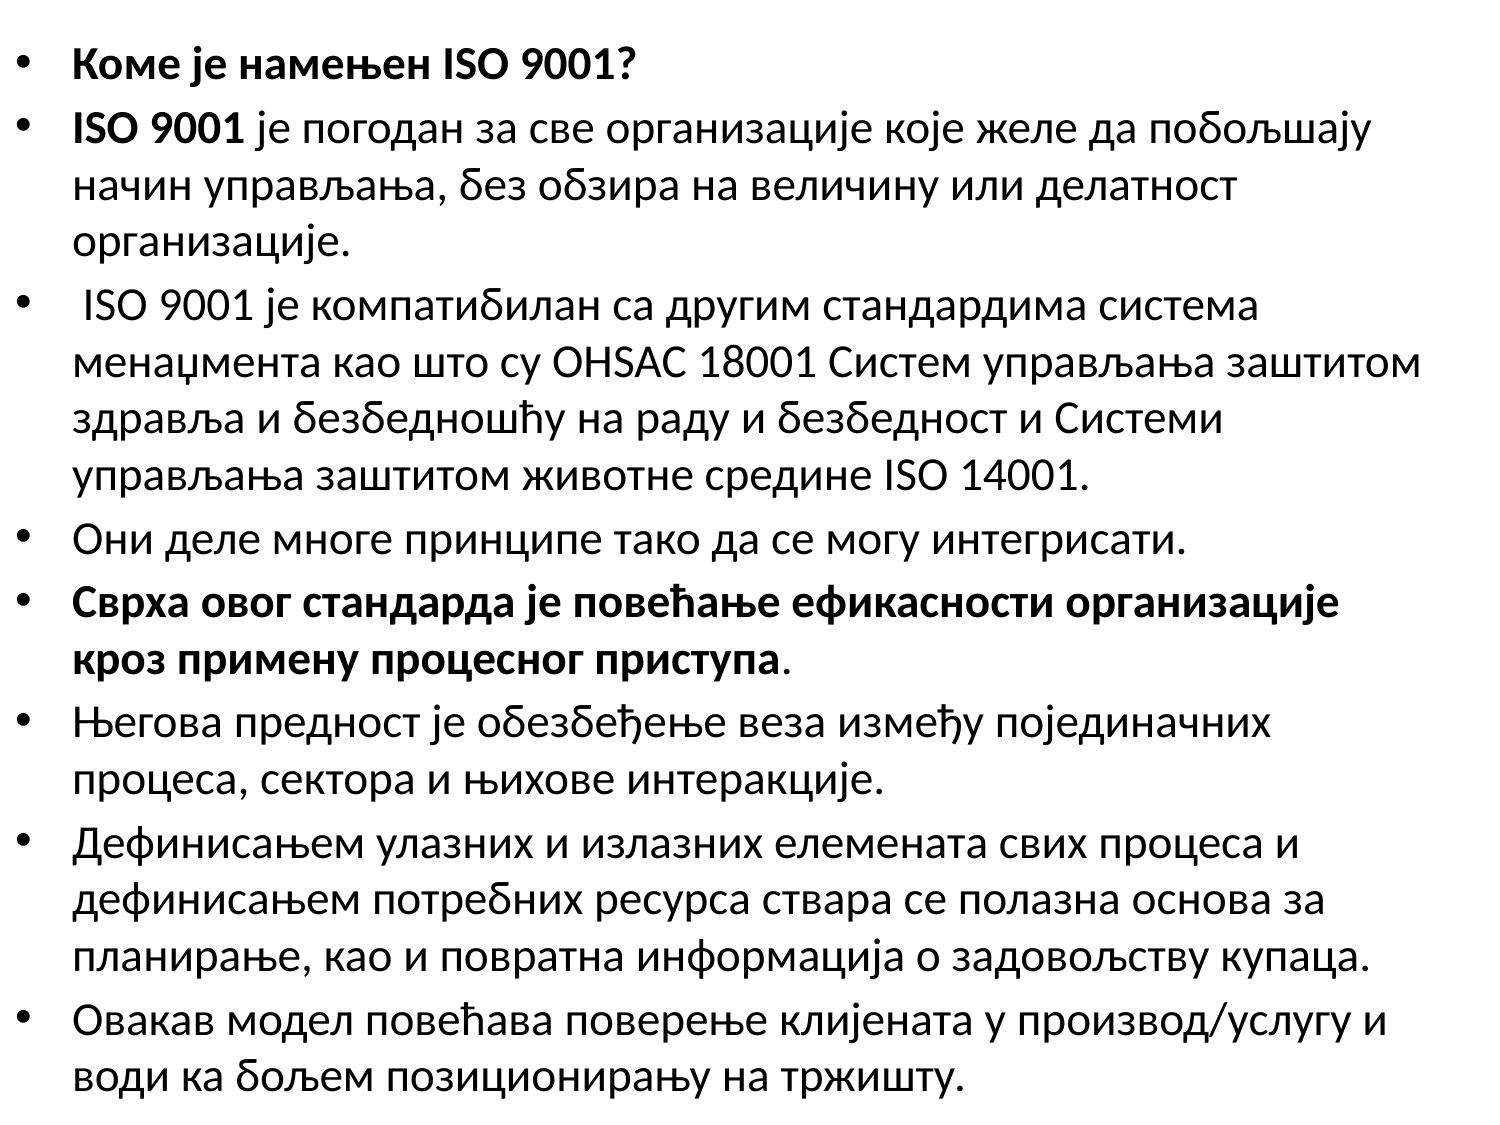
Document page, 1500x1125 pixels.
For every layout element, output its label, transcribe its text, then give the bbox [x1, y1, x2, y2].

list Коме је намењен ISO 9001? ISO 9001 је погодан за све организације које желе да побољшају начин управљања, без обзира на величину или делатност организације. ISO 9001 је компатибилан са другим стандардима система менаџмента као што су OHSAС 18001 Систем управљања заштитом здравља и безбедношћу на раду и безбедност и Системи управљања заштитом животне средине ISO 14001. Они деле многе принципе тако да се могу интегрисати. Сврха овог стандарда је повећање ефикасности организације кроз примену процесног приступа. Његова предност је обезбеђење веза између појединачних процеса, сектора и њихове интеракције. Дефинисањем улазних и излазних елемената свих процеса и дефинисањем потребних ресурса ствара се полазна основа за планирање, као и повратна информација о задовољству купаца. Овакав модел повећава поверење клијената у производ/услугу и води ка бољем позиционирању на тржишту. [0, 24, 1450, 1125]
